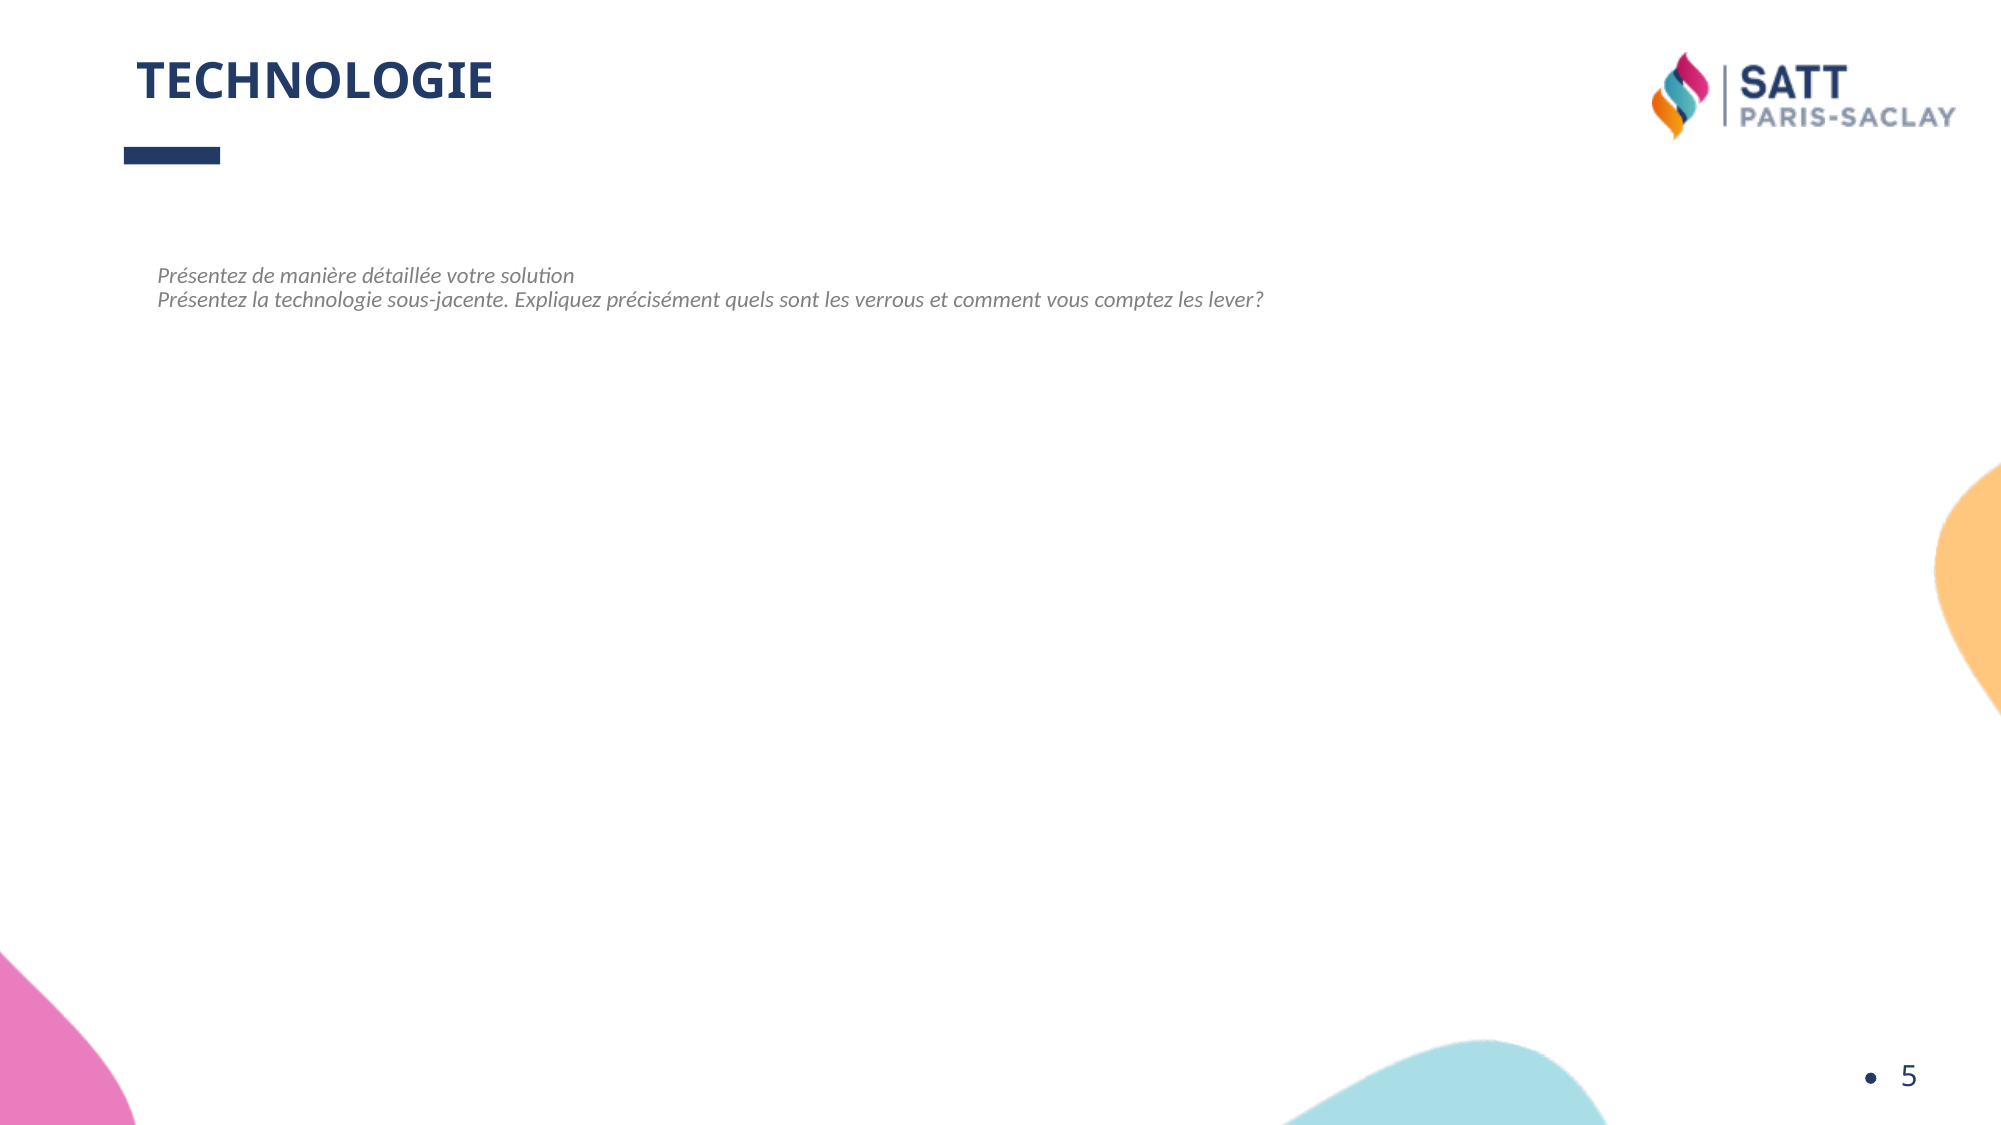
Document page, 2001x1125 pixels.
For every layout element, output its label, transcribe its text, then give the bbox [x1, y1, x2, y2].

list Présentez de manière détaillée votre solution Présentez la technologie sous-jacente. Expliquez précisément quels sont les verrous et comment vous comptez les lever? [142, 221, 1858, 975]
picture [1652, 52, 1956, 141]
title Technologie [108, 0, 1217, 165]
slide_number 5 [1886, 1050, 2000, 1117]
